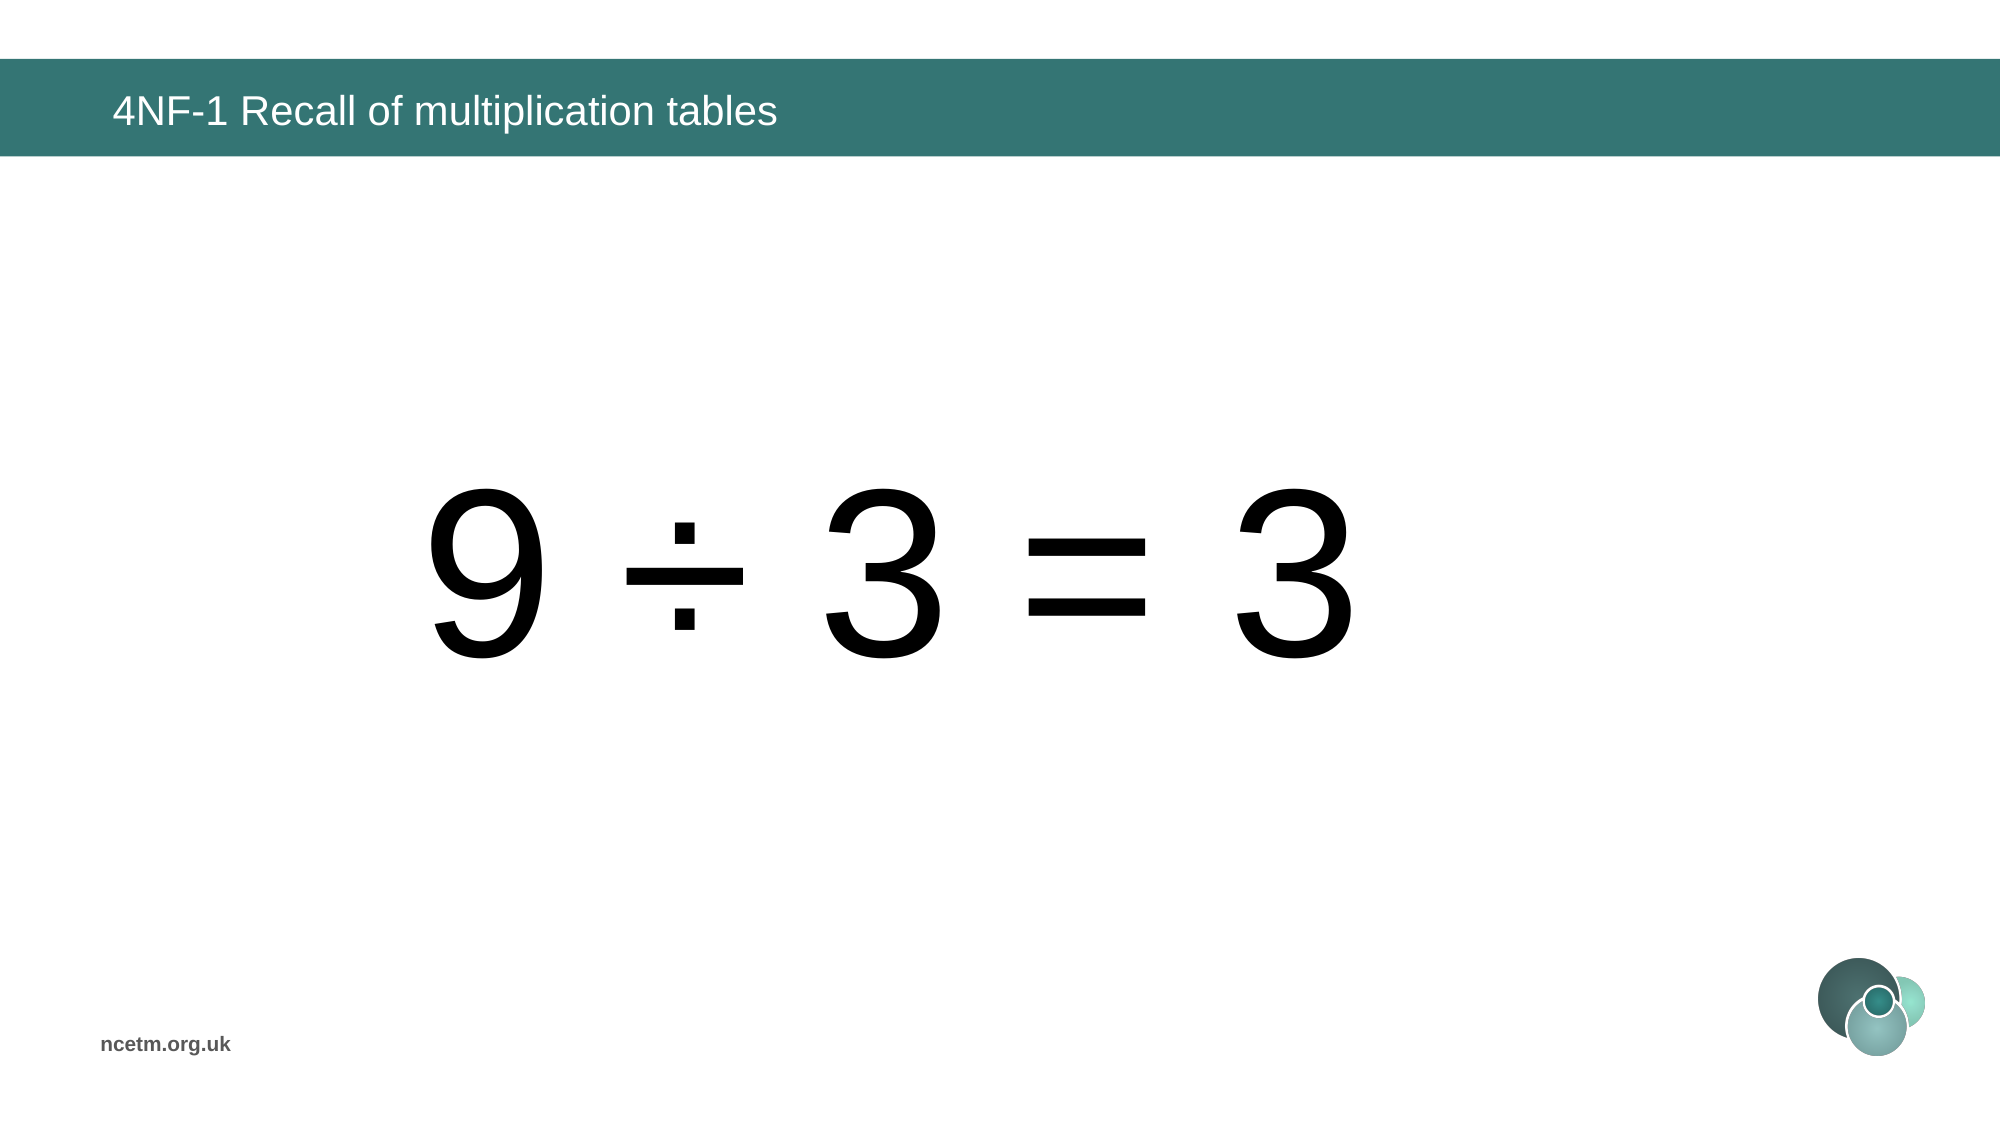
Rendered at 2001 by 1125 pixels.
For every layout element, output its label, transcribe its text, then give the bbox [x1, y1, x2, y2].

title 4NF-1 Recall of multiplication tables [97, 76, 1945, 147]
text_box 3 [1213, 409, 1377, 712]
picture [1818, 958, 1925, 1056]
text_box 9 ÷ 3 = [405, 409, 1213, 712]
